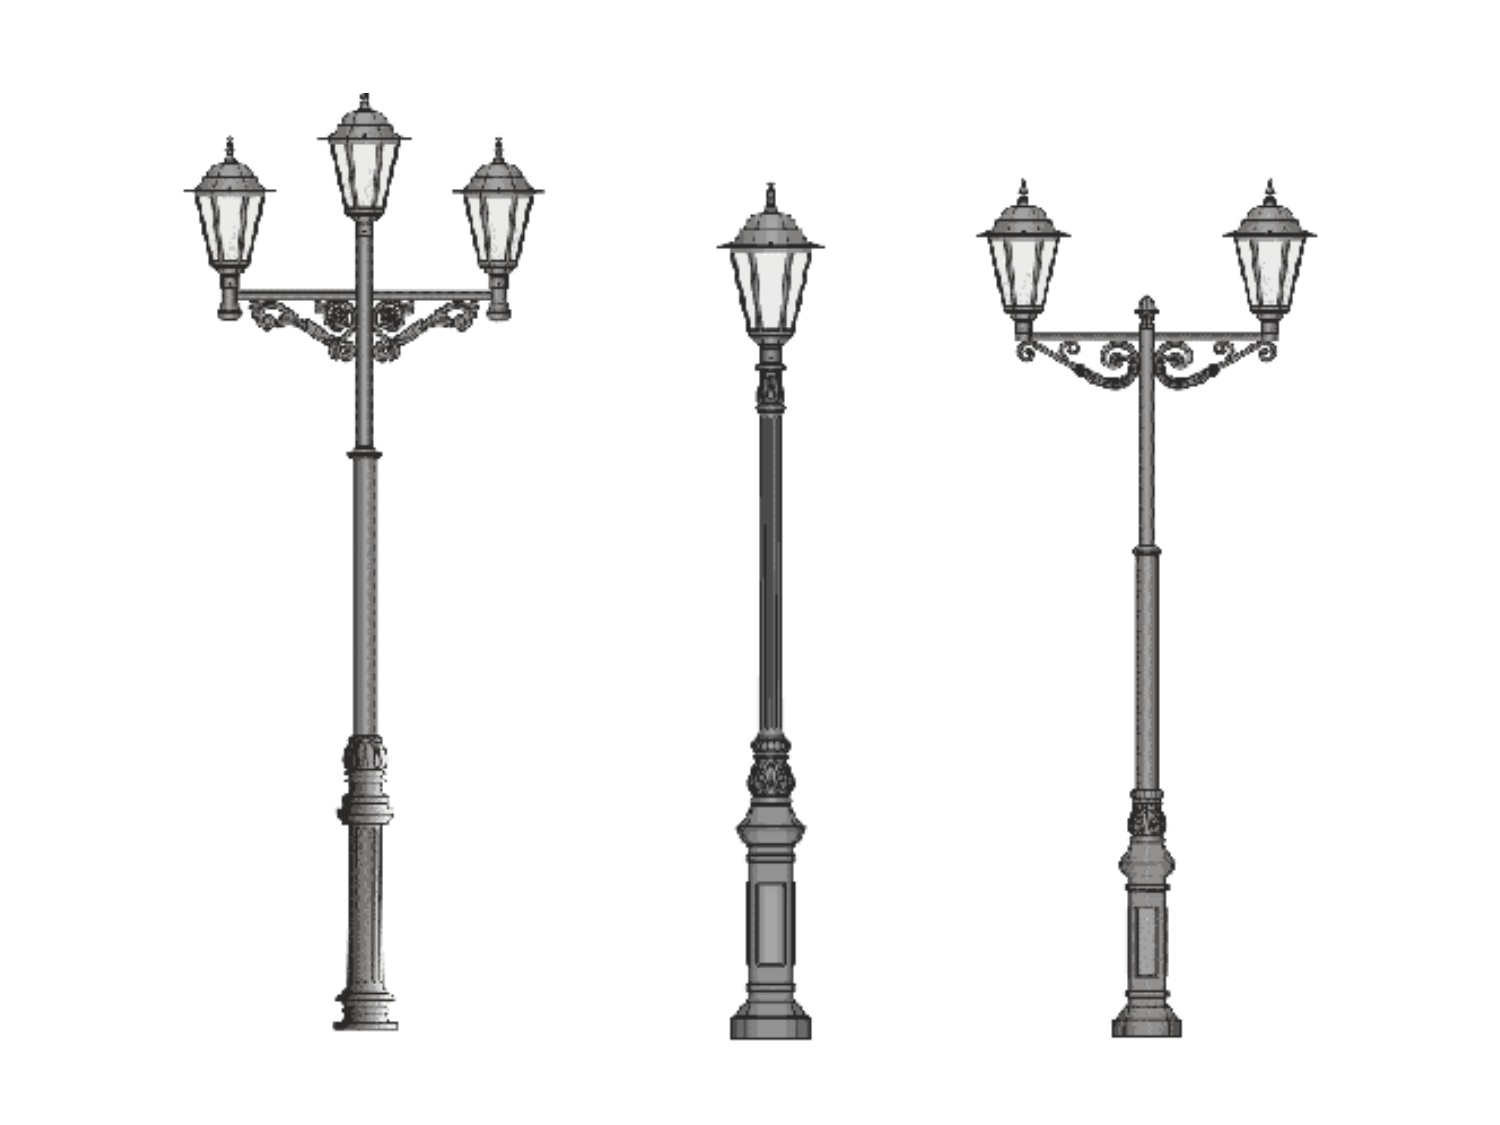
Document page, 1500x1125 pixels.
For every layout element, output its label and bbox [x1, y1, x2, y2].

picture [163, 93, 1337, 1045]
